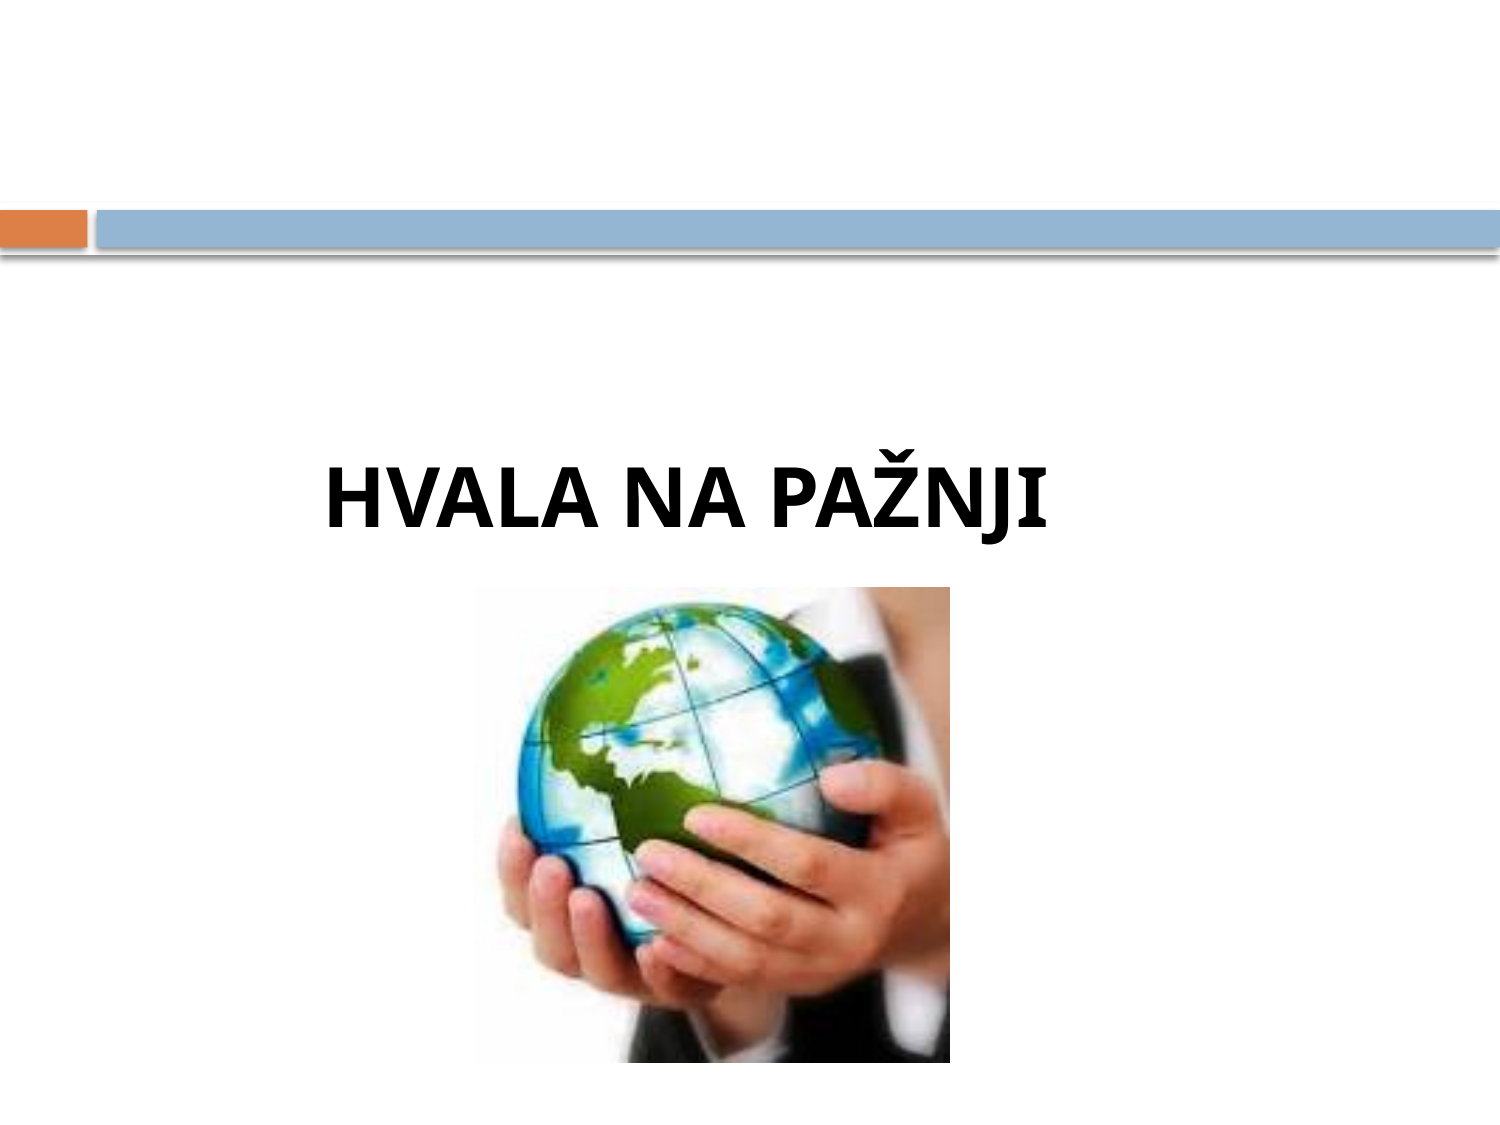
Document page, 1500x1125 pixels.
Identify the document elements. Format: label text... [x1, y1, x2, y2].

list HVALA NA PAŽNJI [24, 262, 1438, 1063]
picture [474, 587, 951, 1064]
